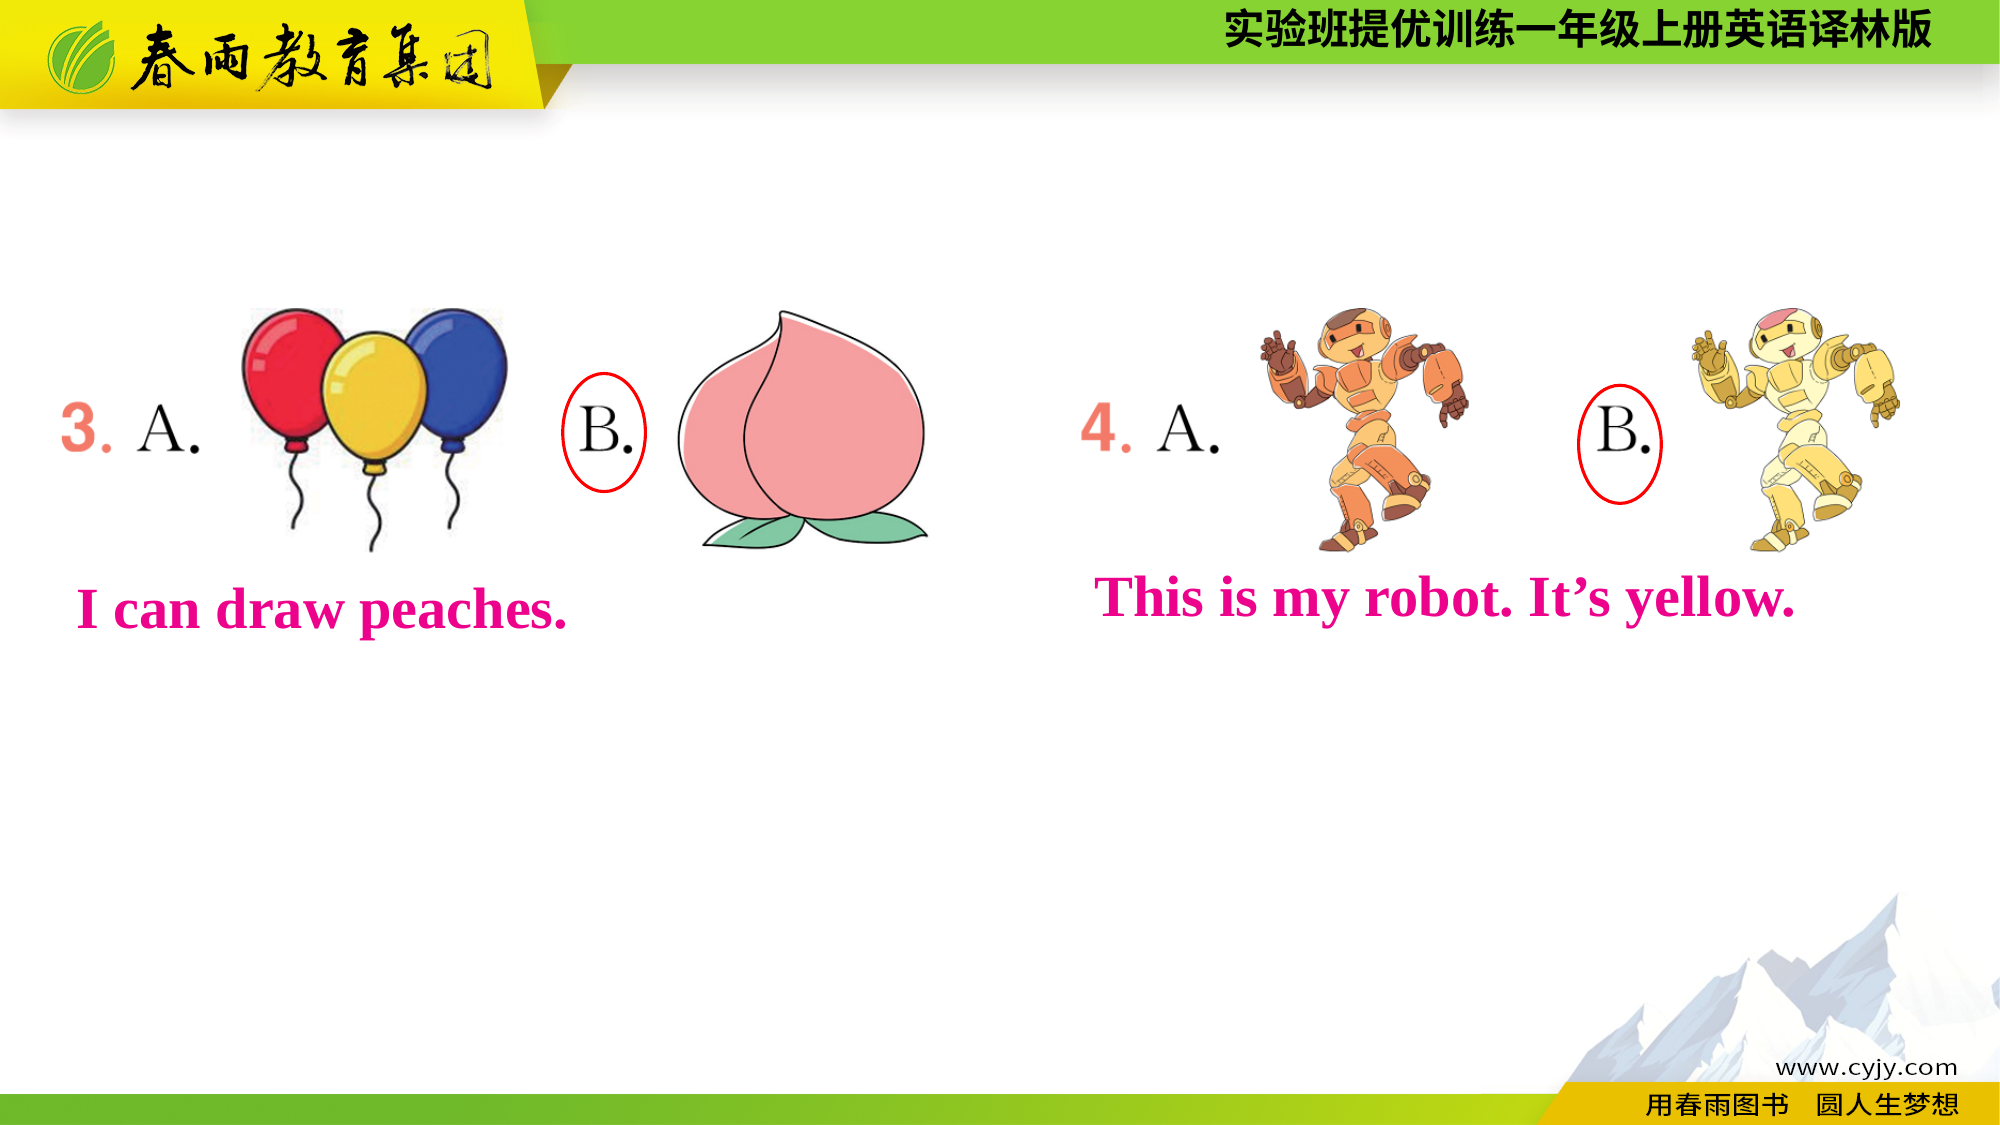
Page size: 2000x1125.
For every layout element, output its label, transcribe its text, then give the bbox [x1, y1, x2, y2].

text_box This is my robot. It’s yellow. [1079, 586, 1812, 636]
picture [0, 0, 2000, 1125]
text_box I can draw peaches. [61, 586, 584, 648]
